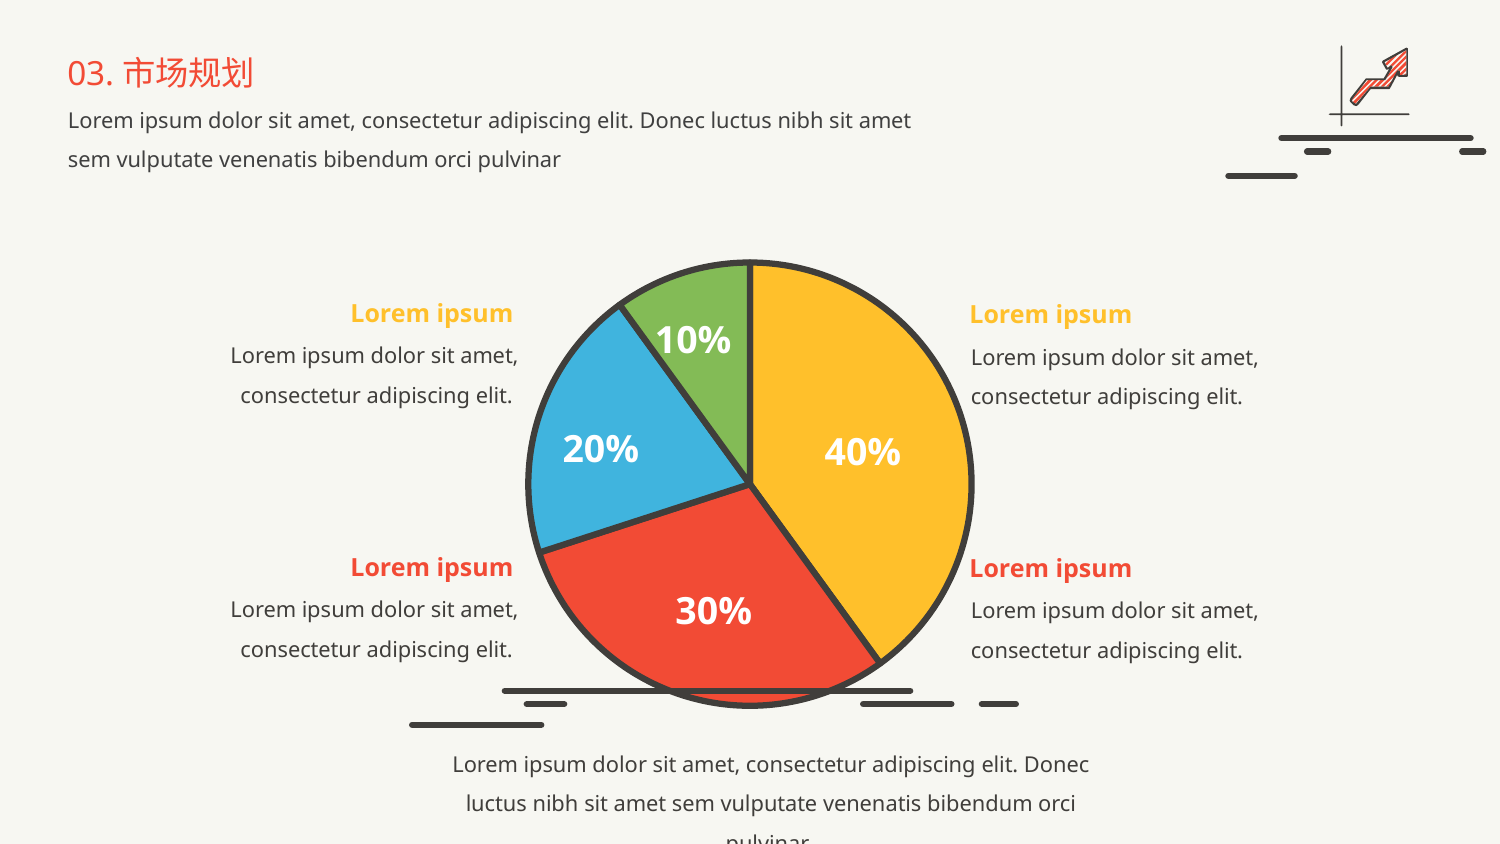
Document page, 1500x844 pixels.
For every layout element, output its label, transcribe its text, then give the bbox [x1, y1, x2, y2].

text_box Lorem ipsum dolor sit amet, consectetur adipiscing elit. [161, 321, 403, 415]
text_box 03.市场规划 [52, 45, 270, 100]
text_box Lorem ipsum dolor sit amet, consectetur adipiscing elit. [1097, 322, 1329, 416]
text_box Lorem ipsum [1097, 544, 1154, 590]
text_box Lorem ipsum [335, 289, 403, 335]
text_box Lorem ipsum dolor sit amet, consectetur adipiscing elit. [1097, 576, 1329, 670]
text_box Lorem ipsum [335, 543, 403, 589]
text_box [412, 690, 1016, 725]
chart [403, 253, 1097, 716]
text_box Lorem ipsum dolor sit amet, consectetur adipiscing elit. [161, 575, 403, 669]
text_box Lorem ipsum dolor sit amet, consectetur adipiscing elit. Donec luctus nibh sit amet sem vulputate venenatis bibendum orci pulvinar. [435, 730, 1108, 844]
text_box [1328, 45, 1410, 127]
text_box Lorem ipsum [1097, 290, 1154, 336]
text_box Lorem ipsum dolor sit amet, consectetur adipiscing elit. Donec luctus nibh sit amet sem vulputate venenatis bibendum orci pulvinar [53, 85, 943, 180]
